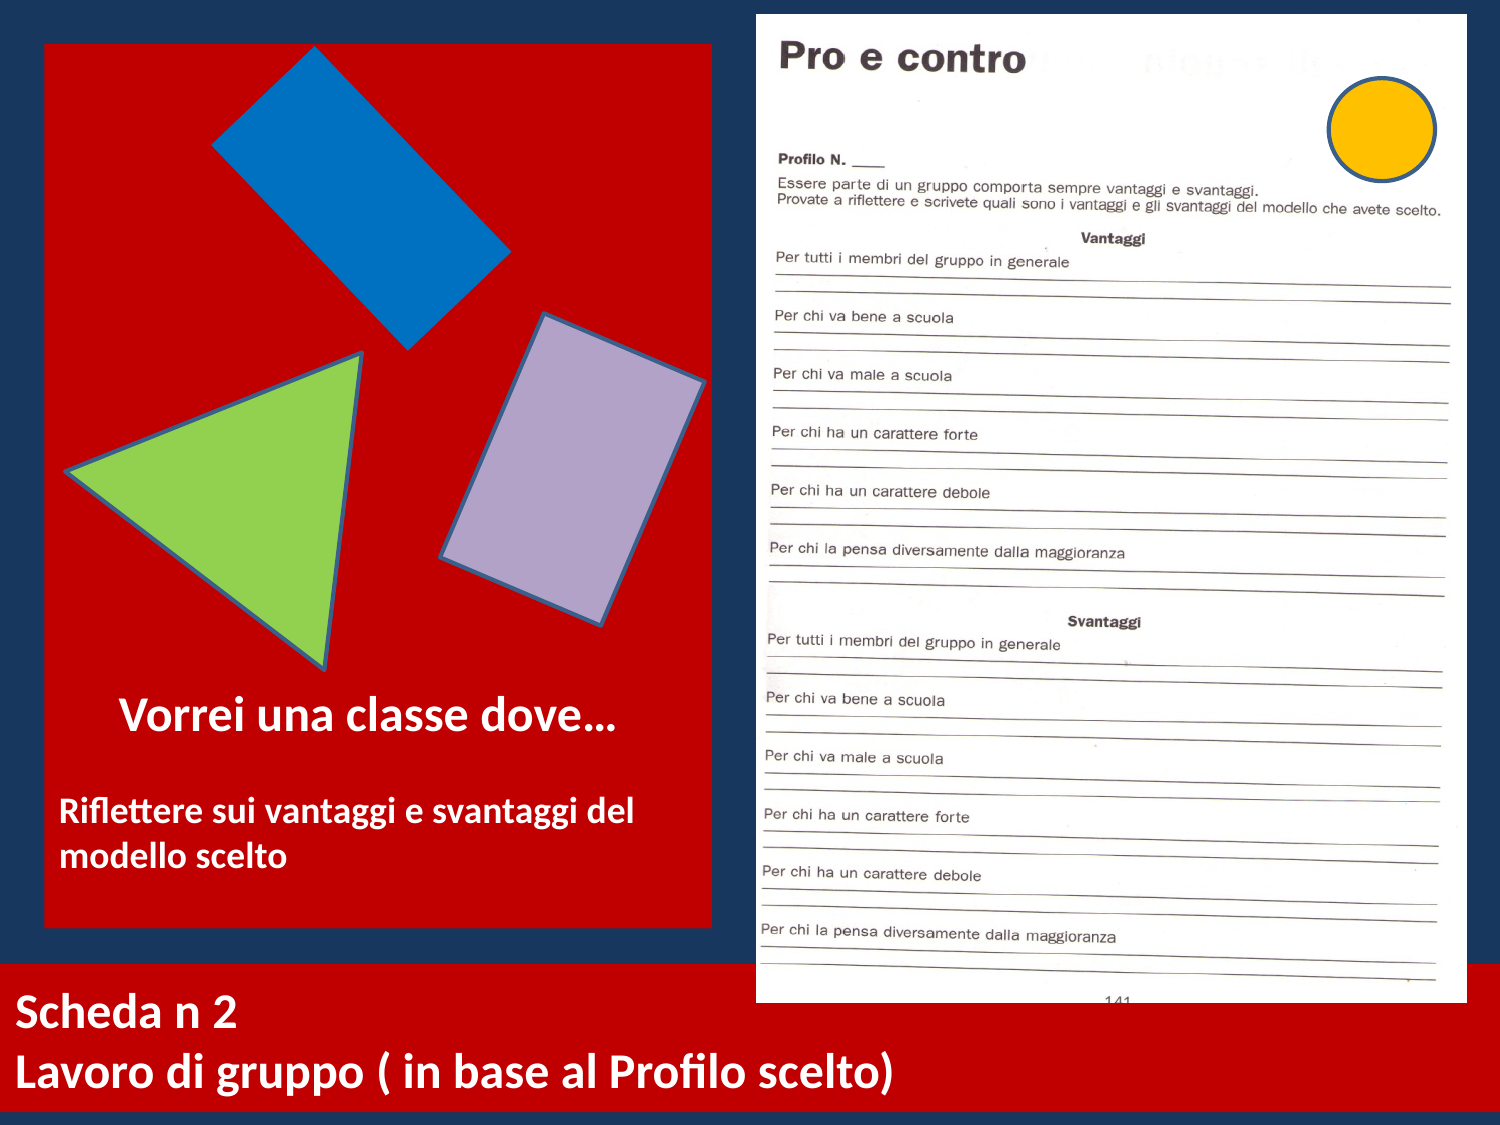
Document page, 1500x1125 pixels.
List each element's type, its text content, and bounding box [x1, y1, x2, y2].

text_box [438, 311, 707, 628]
text_box Vorrei una classe dove… Riflettere sui vantaggi e svantaggi del modello scelto [44, 43, 712, 929]
text_box [63, 350, 364, 672]
text_box [211, 45, 512, 351]
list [756, 14, 1467, 1003]
title Scheda n 2 Lavoro di gruppo ( in base al Profilo scelto) [0, 964, 1500, 1113]
